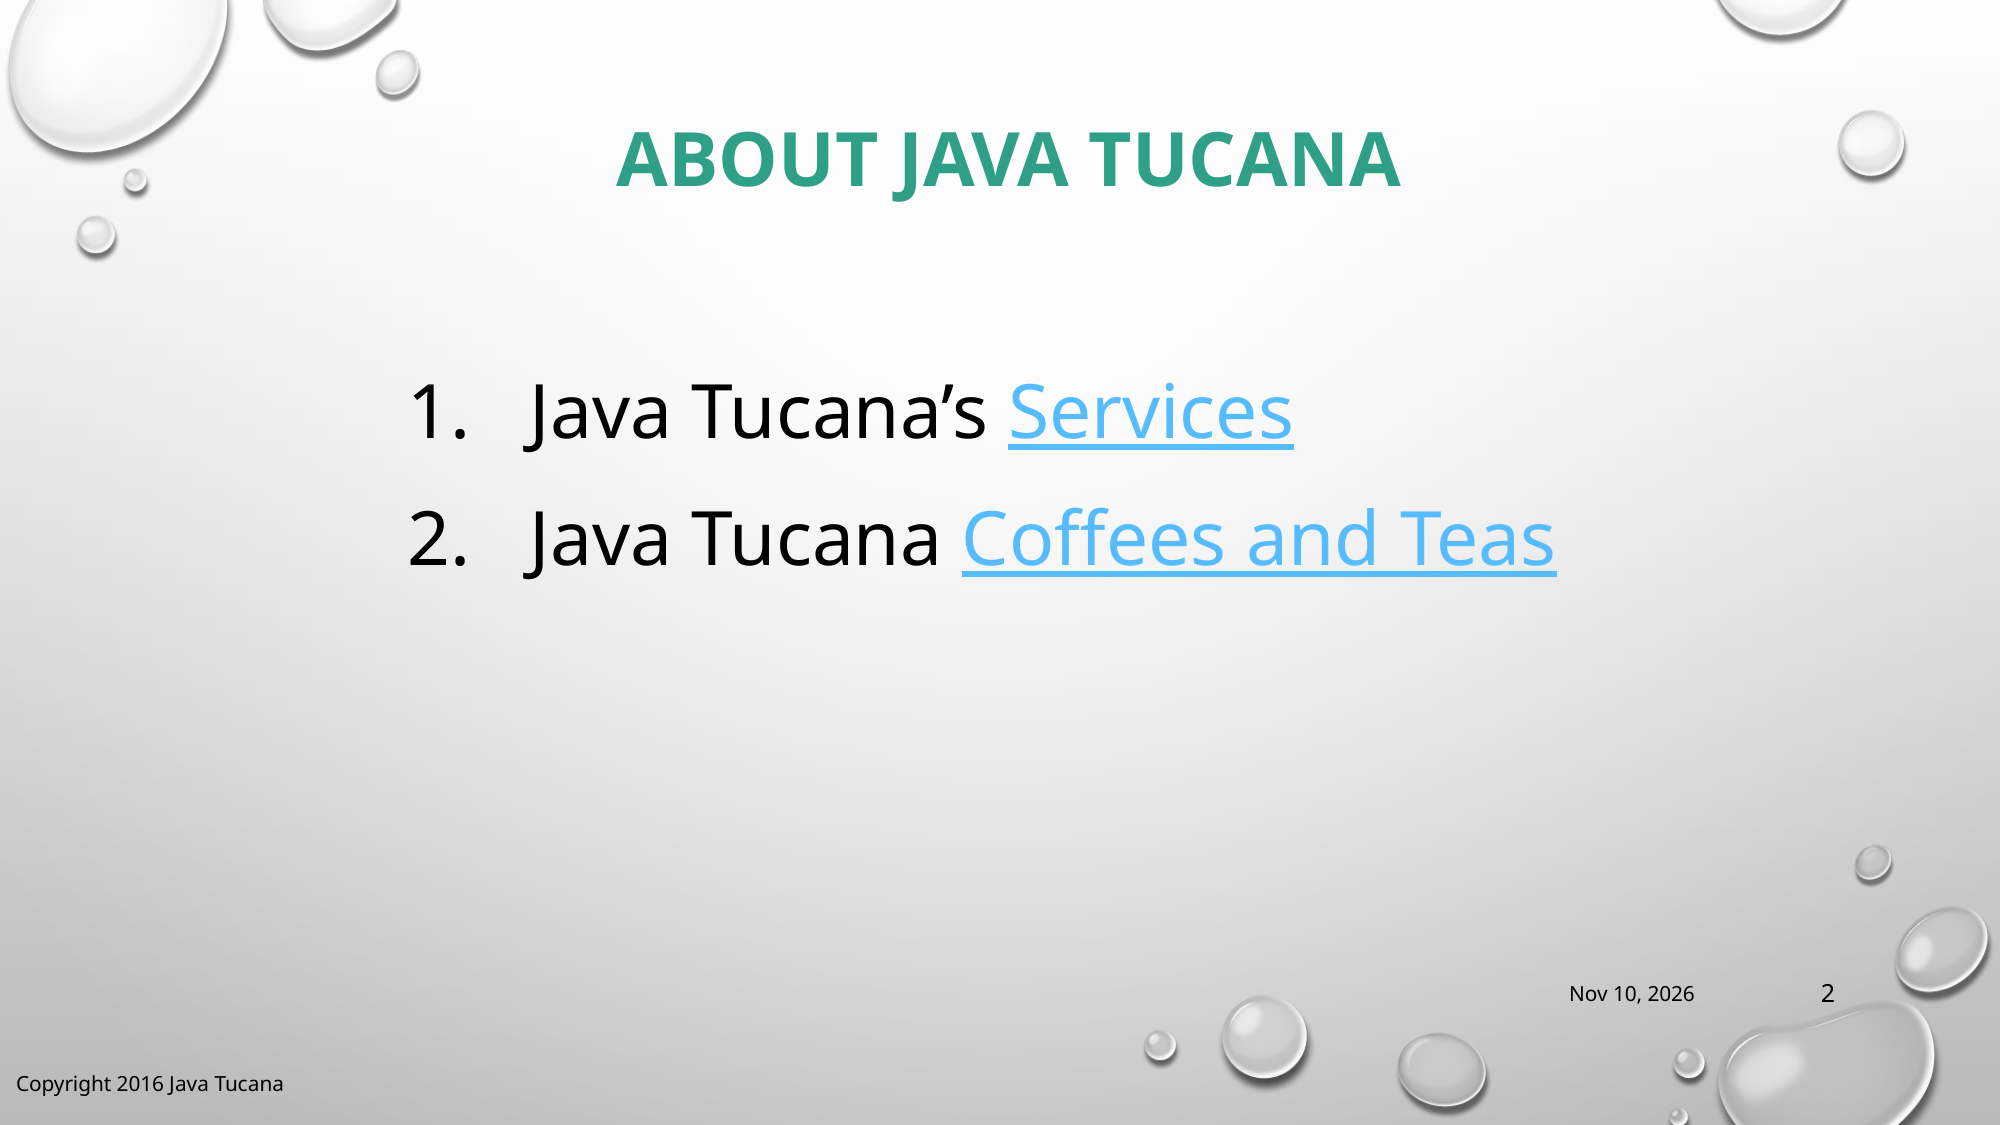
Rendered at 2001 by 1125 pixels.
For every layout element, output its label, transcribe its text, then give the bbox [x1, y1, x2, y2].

slide_number 9-Feb-16 [1259, 965, 1710, 1025]
text_box Java Tucana’s Services Java Tucana Coffees and Teas [393, 356, 1625, 601]
title About Java Tucana [184, 42, 1835, 281]
slide_number 2 [1724, 965, 1851, 1025]
picture [0, 0, 2000, 1125]
footer Copyright 2016 Java Tucana [1, 1055, 1096, 1116]
